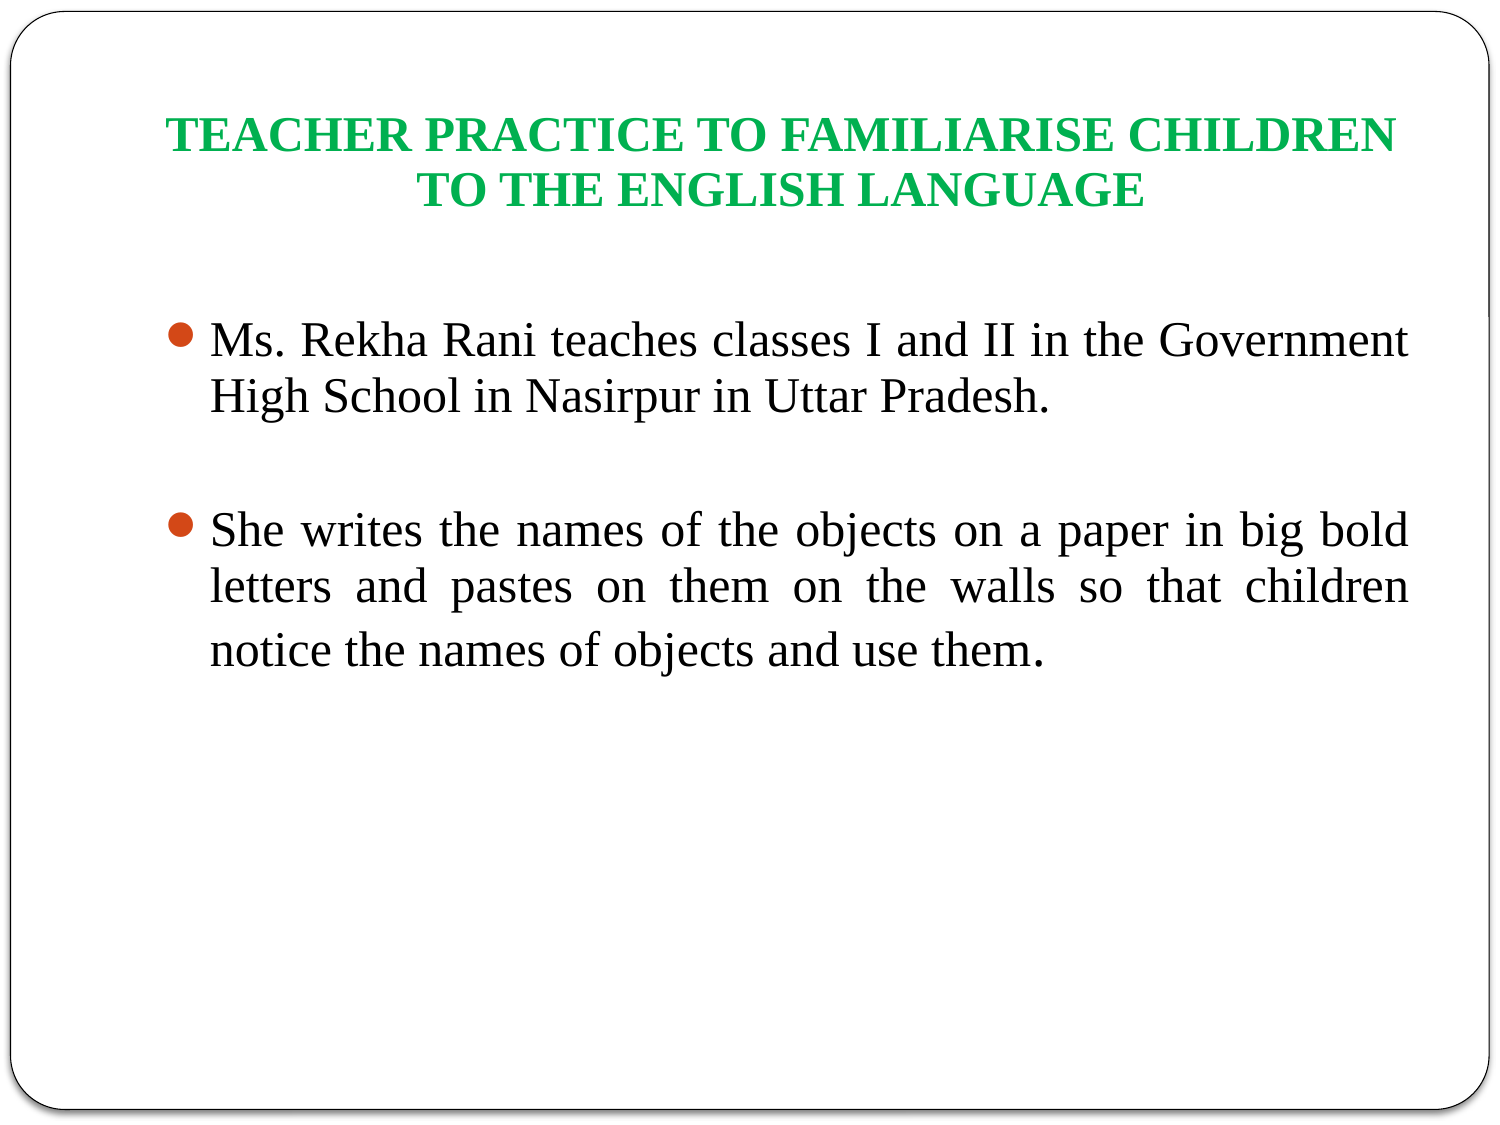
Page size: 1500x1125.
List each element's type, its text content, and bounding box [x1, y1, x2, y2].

title TEACHER PRACTICE TO FAMILIARISE CHILDREN TO THE ENGLISH LANGUAGE [112, 45, 1450, 233]
list Ms. Rekha Rani teaches classes I and II in the Government High School in Nasirpur in Uttar Pradesh. She writes the names of the objects on a paper in big bold letters and pastes on them on the walls so that children notice the names of objects and use them. [150, 237, 1425, 988]
